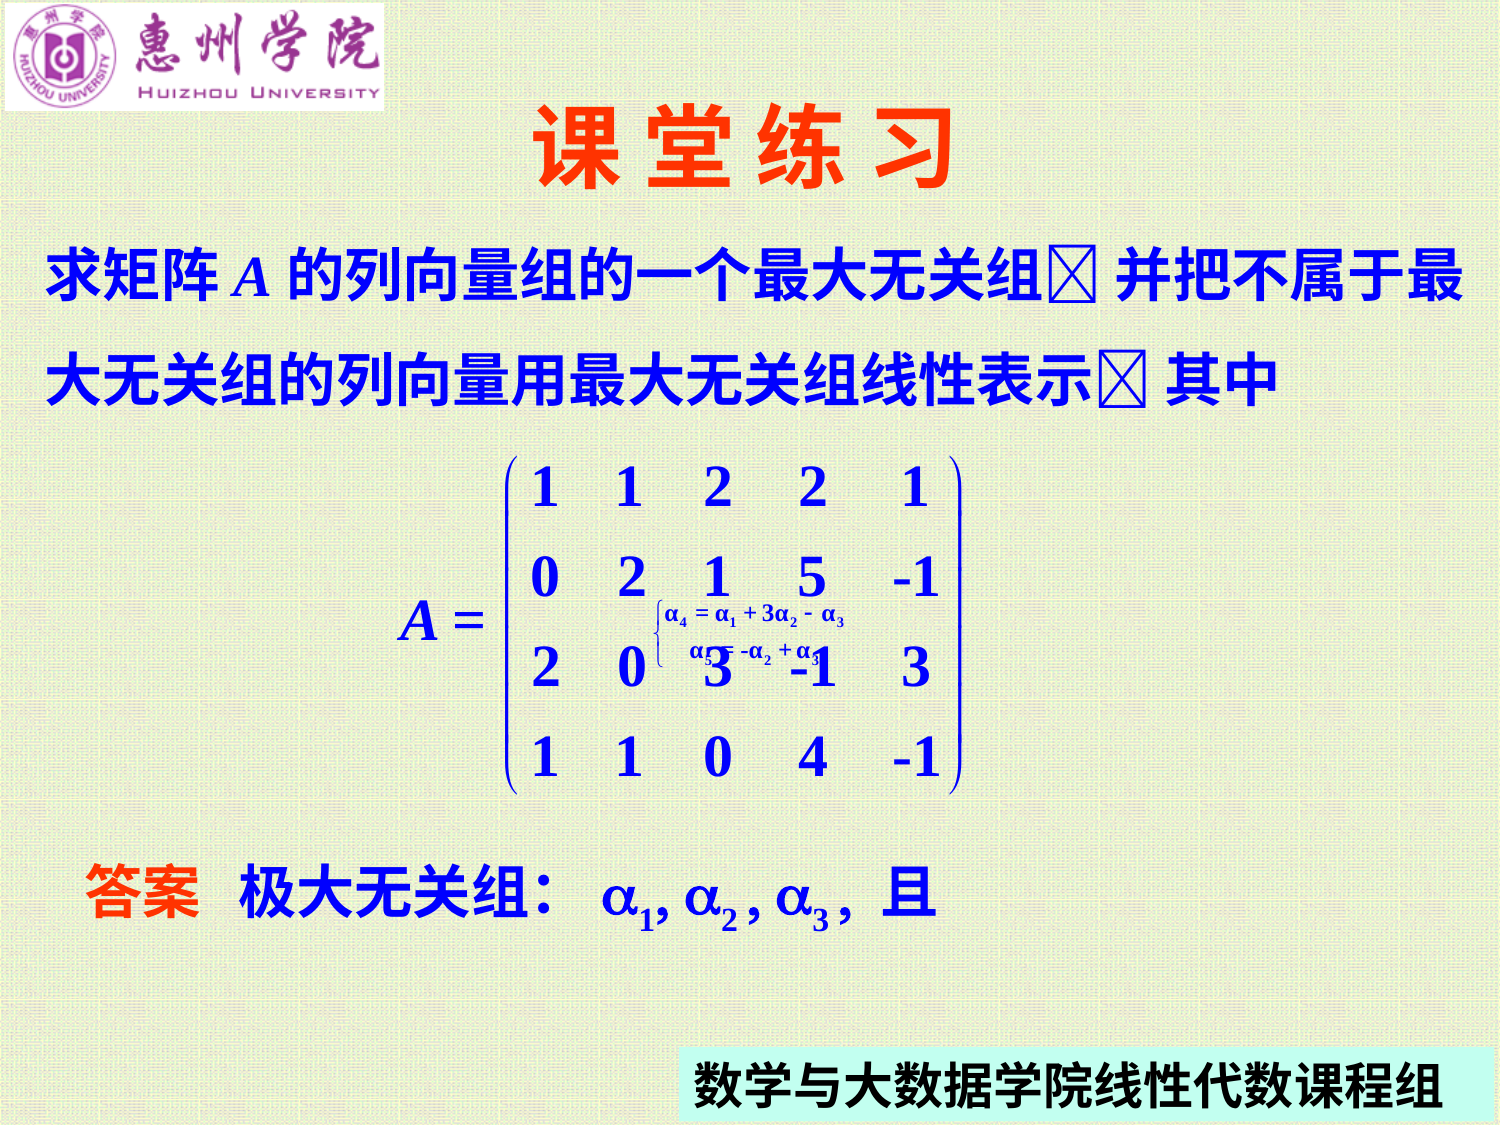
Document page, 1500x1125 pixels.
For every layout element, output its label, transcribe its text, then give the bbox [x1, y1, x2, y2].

title 课 堂 练 习 [70, 82, 1421, 202]
text_box 答案 [84, 855, 215, 926]
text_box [386, 445, 978, 806]
text_box 极大无关组：a1 a2  a3  且 [238, 855, 940, 938]
text_box 求矩阵A的列向量组的一个最大无关组 并把不属于最 大无关组的列向量用最大无关组线性表示 其中 [44, 202, 1465, 413]
picture [0, 0, 1500, 1125]
